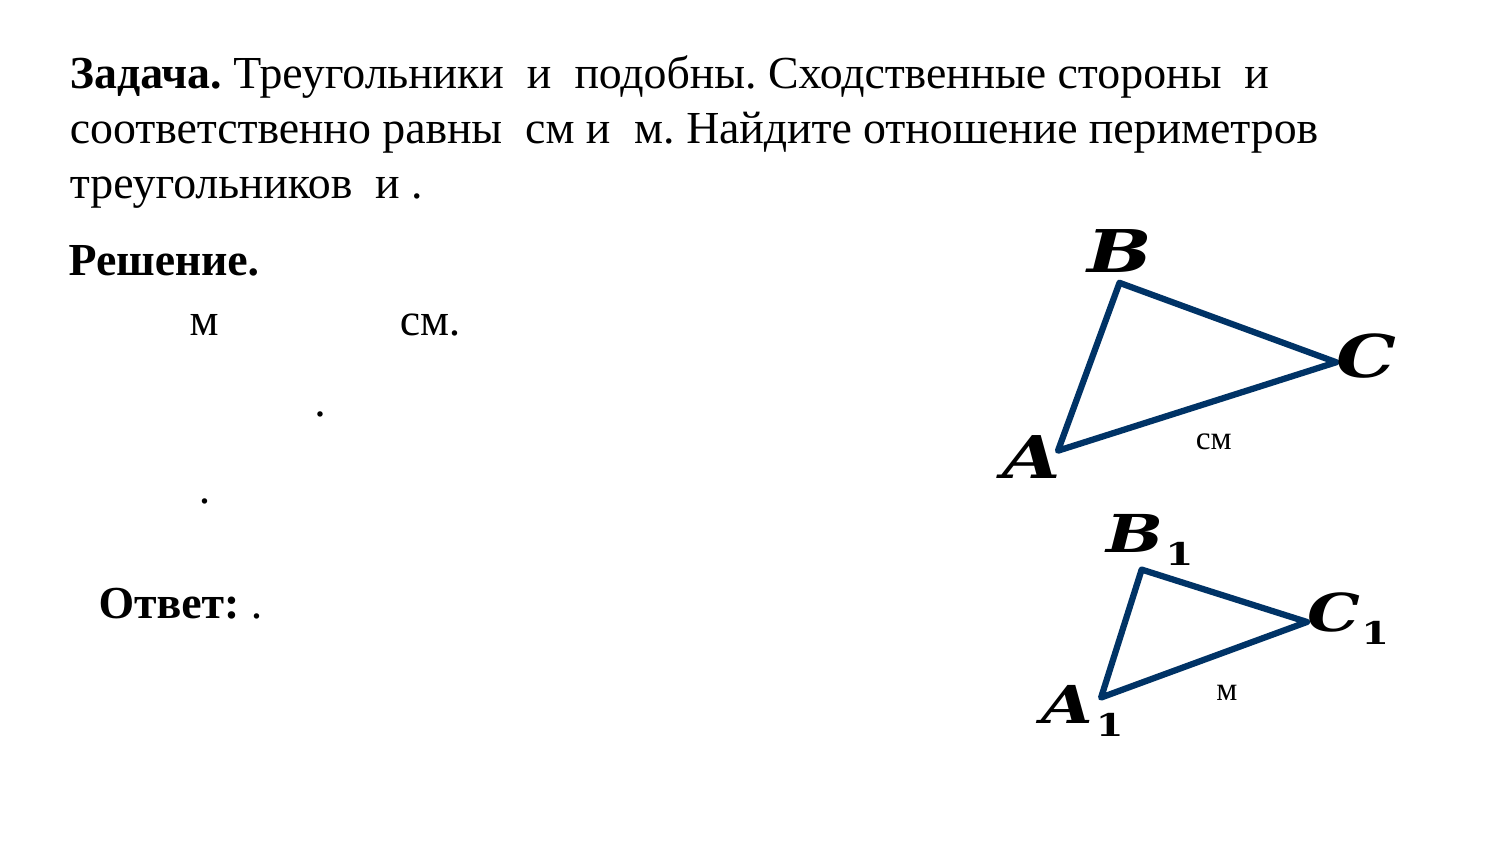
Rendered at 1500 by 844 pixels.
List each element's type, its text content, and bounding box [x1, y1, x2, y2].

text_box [992, 220, 1400, 497]
text_box Решение. [53, 221, 275, 292]
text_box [1032, 506, 1391, 744]
